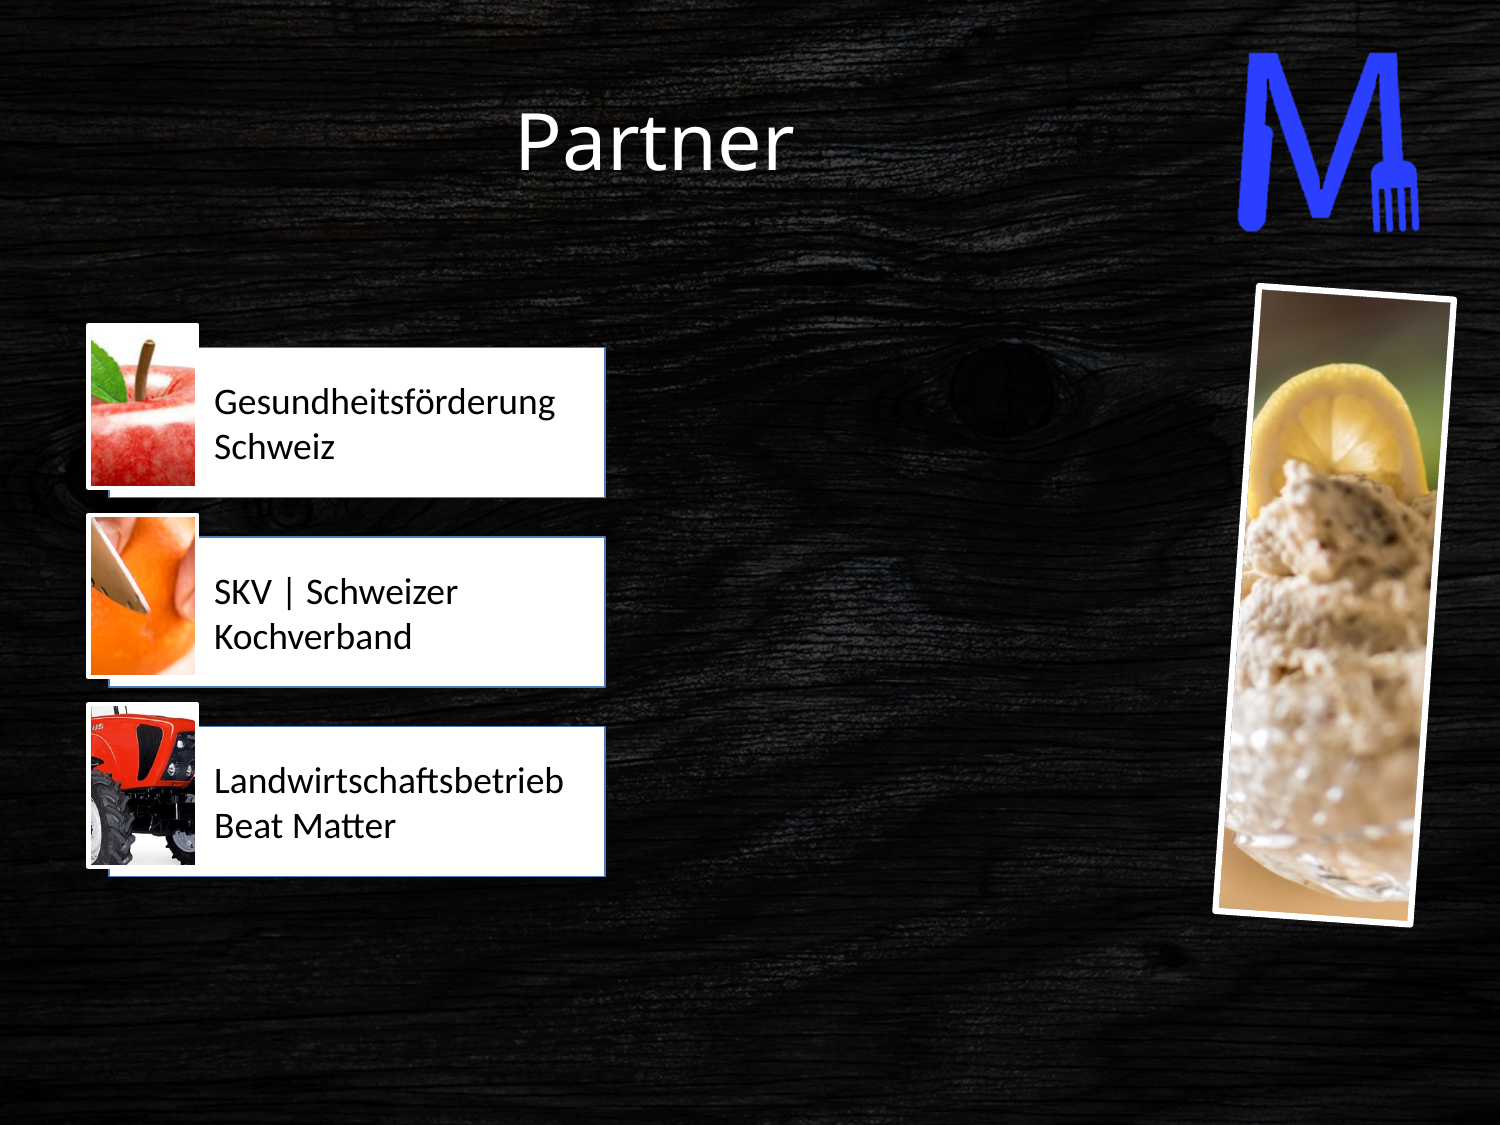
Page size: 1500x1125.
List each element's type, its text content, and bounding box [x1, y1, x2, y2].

title Partner [75, 45, 1235, 233]
picture [0, 0, 1500, 1125]
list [88, 290, 1176, 912]
